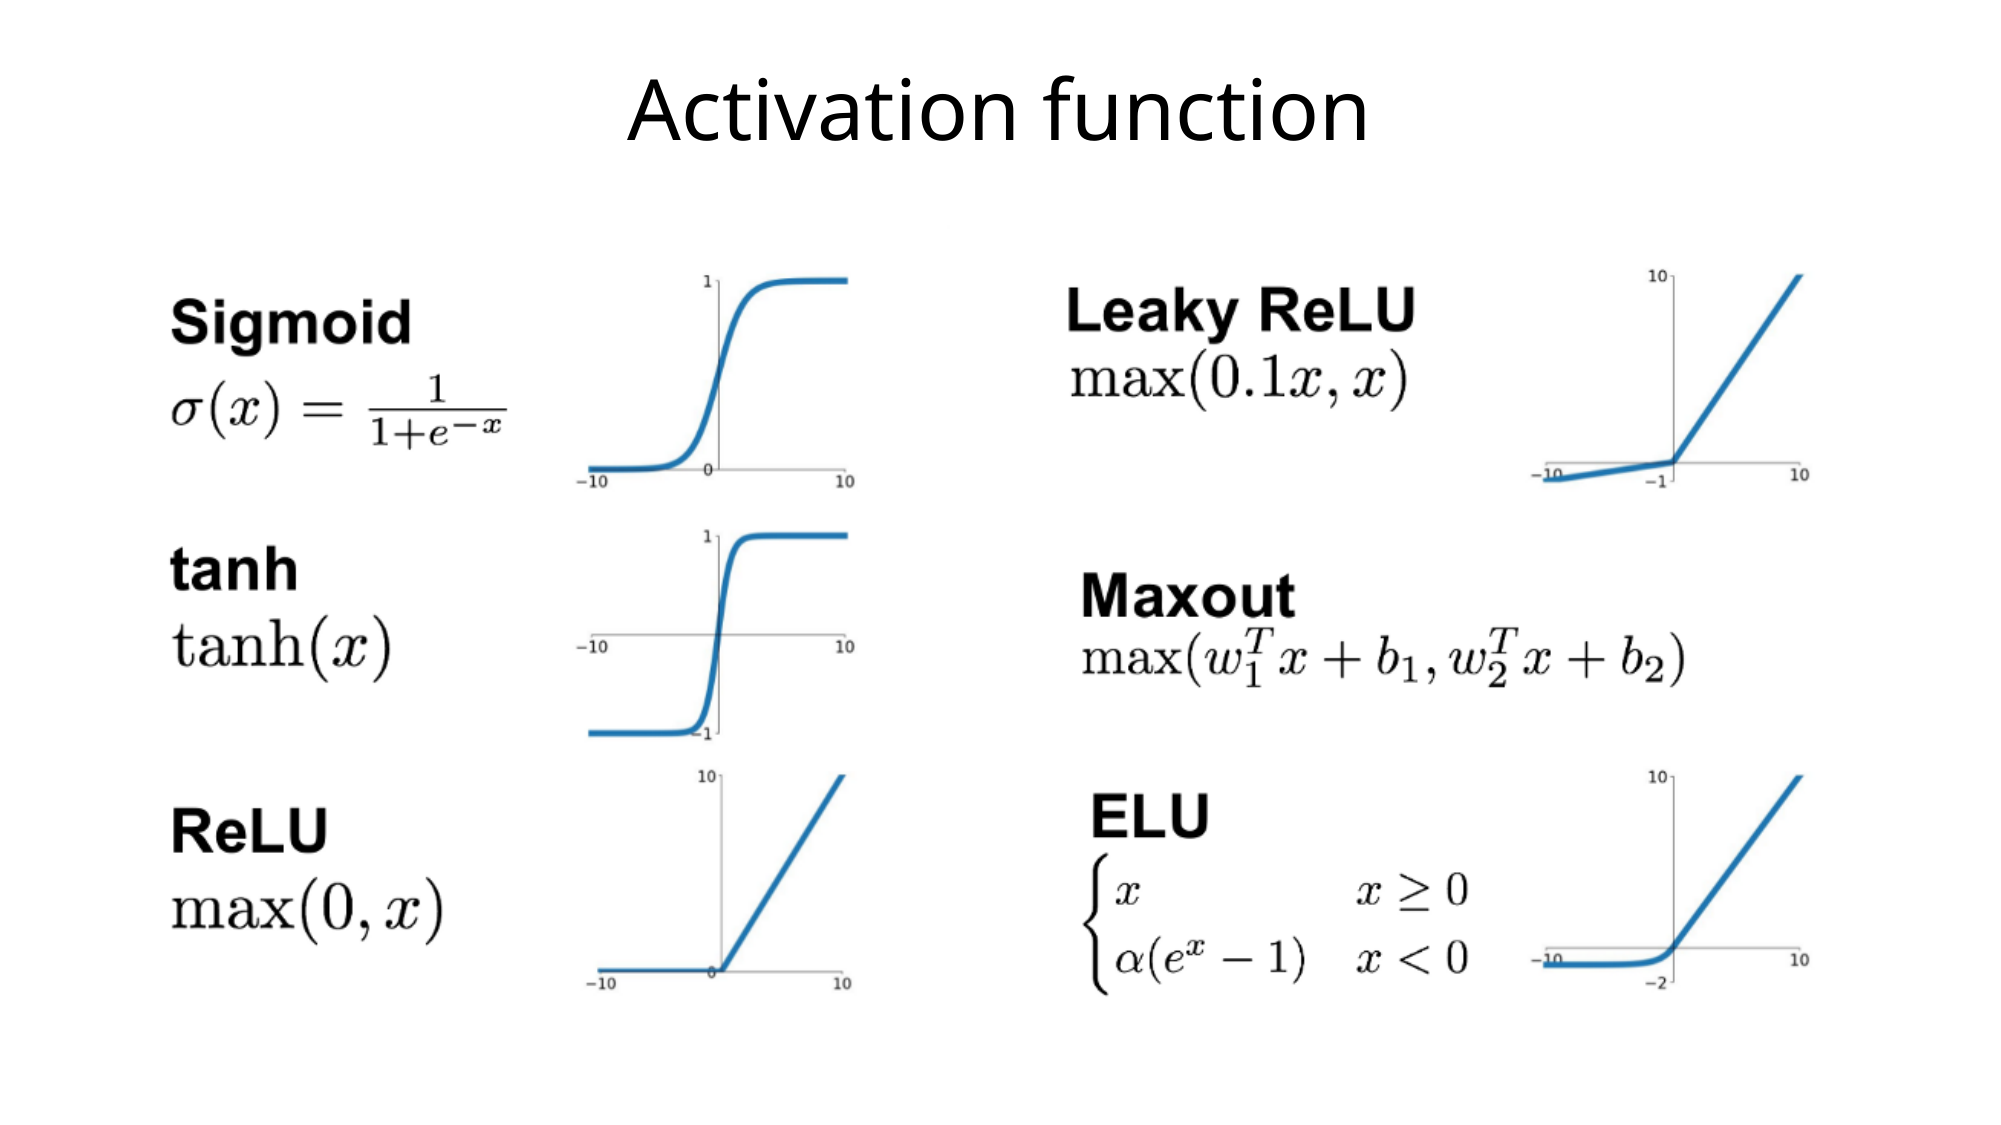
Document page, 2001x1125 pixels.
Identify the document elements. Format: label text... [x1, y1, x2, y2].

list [137, 202, 1863, 1006]
title Activation function [137, 59, 1863, 167]
